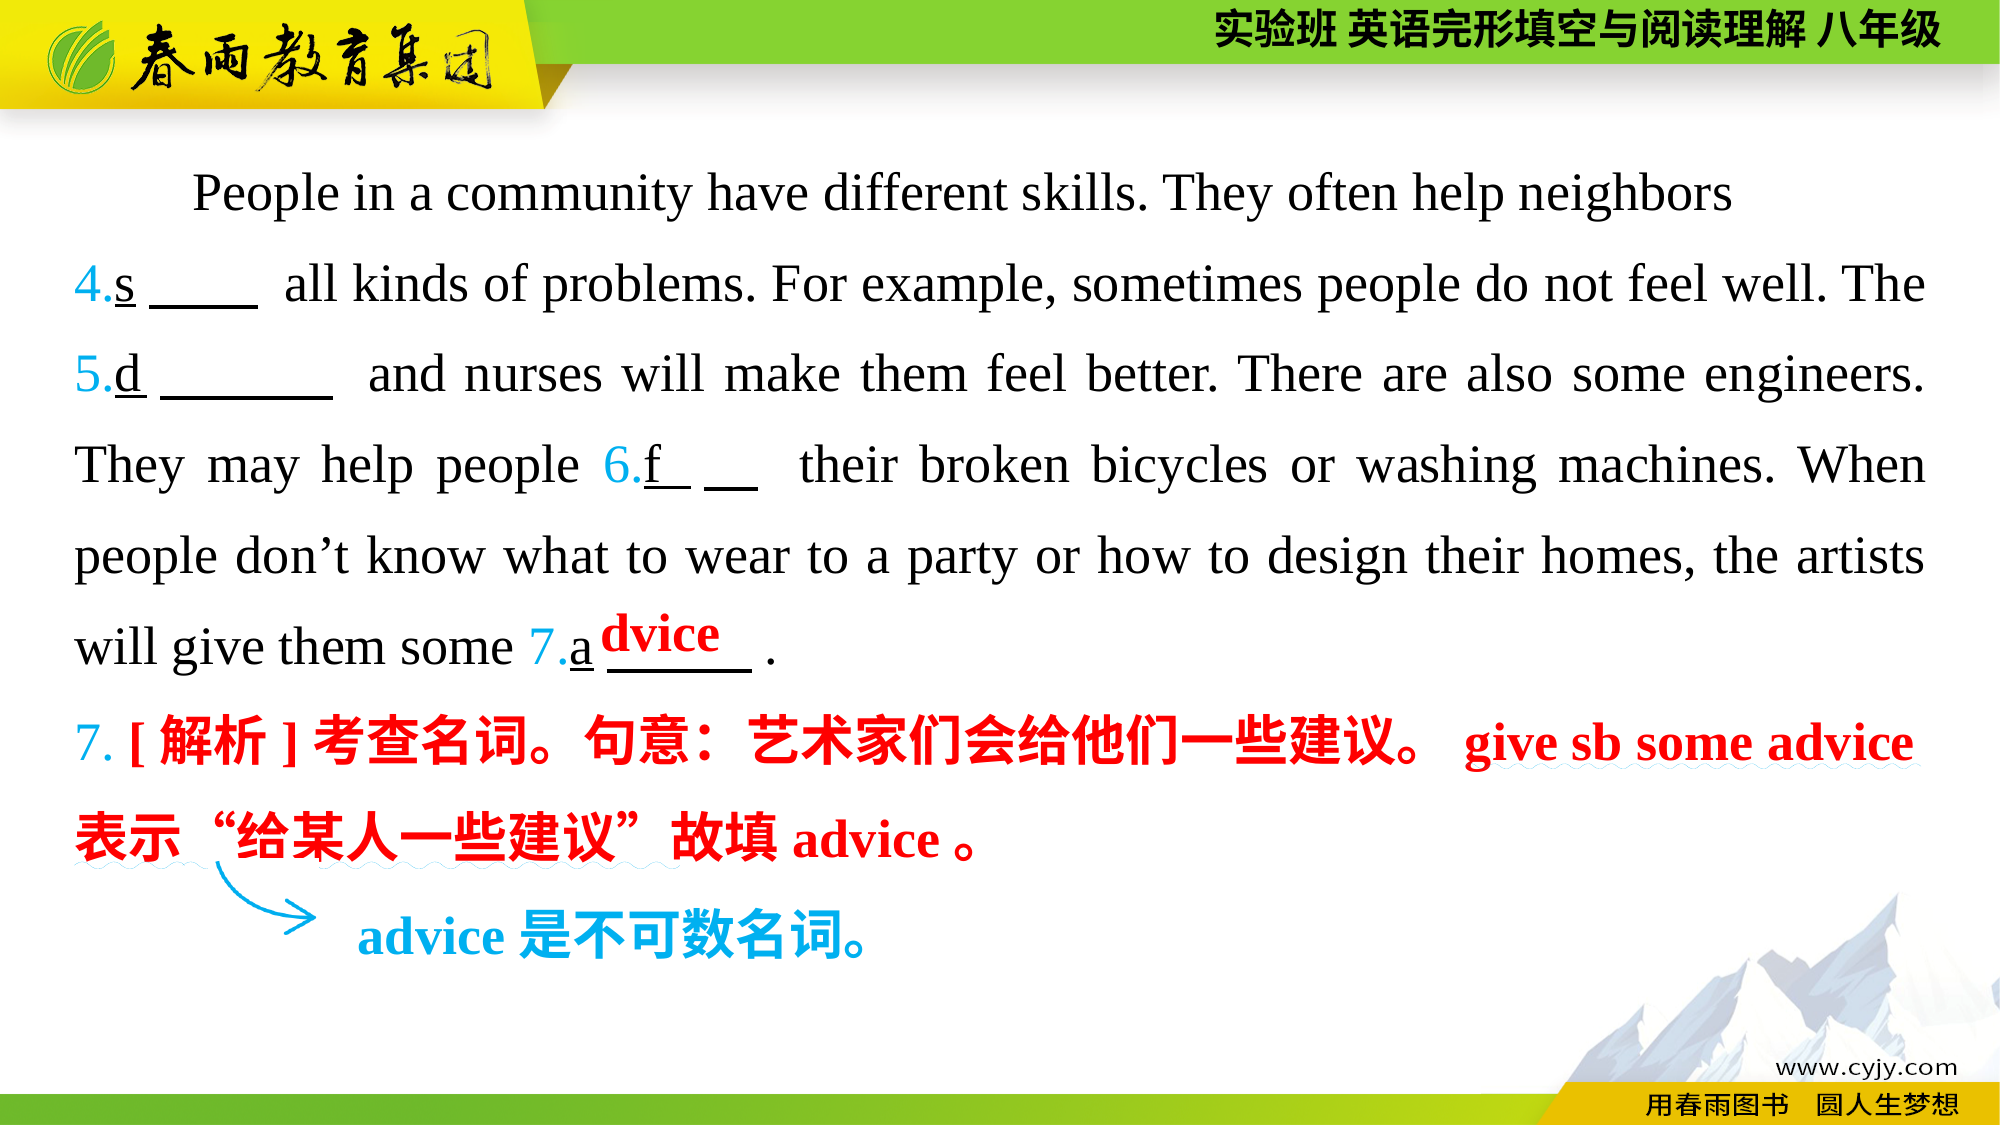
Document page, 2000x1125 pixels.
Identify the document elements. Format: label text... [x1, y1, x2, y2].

text_box 7. [解析]考查名词。句意：艺术家们会给他们一些建议。give sb some advice表示“给某人一些建议”故填advice。 advice是不可数名词。 [59, 666, 1944, 974]
text_box dvice [585, 590, 736, 666]
list People in a community have different skills. They often help neighbors 4.s all kinds of problems. For example, sometimes people do not feel well. The 5.d and nurses will make them feel better. There are also some engineers. They may help people 6.f their broken bicycles or washing machines. When people don’t know what to wear to a party or how to design their homes, the artists will give them some 7.a . [59, 122, 1944, 666]
picture [0, 0, 2000, 1125]
